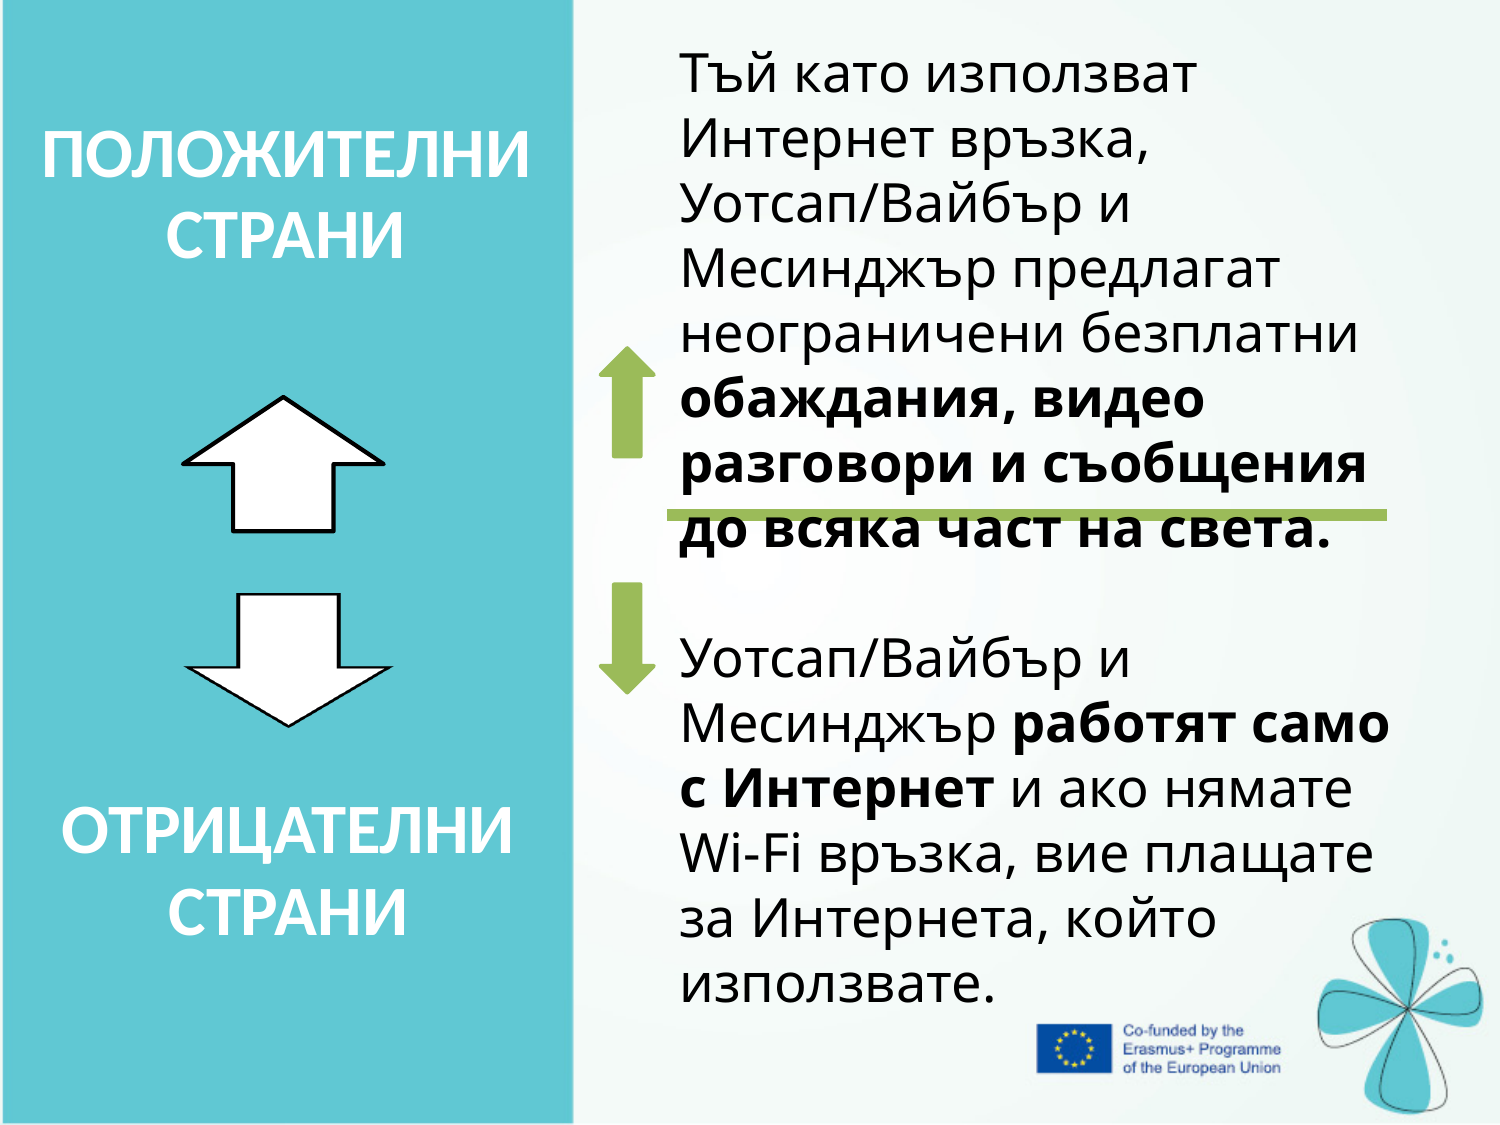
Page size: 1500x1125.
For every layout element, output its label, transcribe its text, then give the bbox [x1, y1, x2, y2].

table_header ПОЛОЖИТЕЛНИ СТРАНИ [0, 114, 573, 276]
table_header ОТРИЦАТЕЛНИ СТРАНИ [32, 790, 545, 986]
text_box [598, 346, 656, 459]
text_box [598, 582, 656, 695]
picture [0, 0, 1500, 1125]
text_box Тъй като използват Интернет връзка, Уотсап/Вайбър и Месинджър предлагат неограничени безплатни обаждания, видео разговори и съобщения до всяка част на света. Уотсап/Вайбър и Месинджър работят само с Интернет и ако нямате Wi-Fi връзка, вие плащате за Интернета, който използвате. [664, 31, 1410, 1086]
text_box [180, 395, 386, 534]
